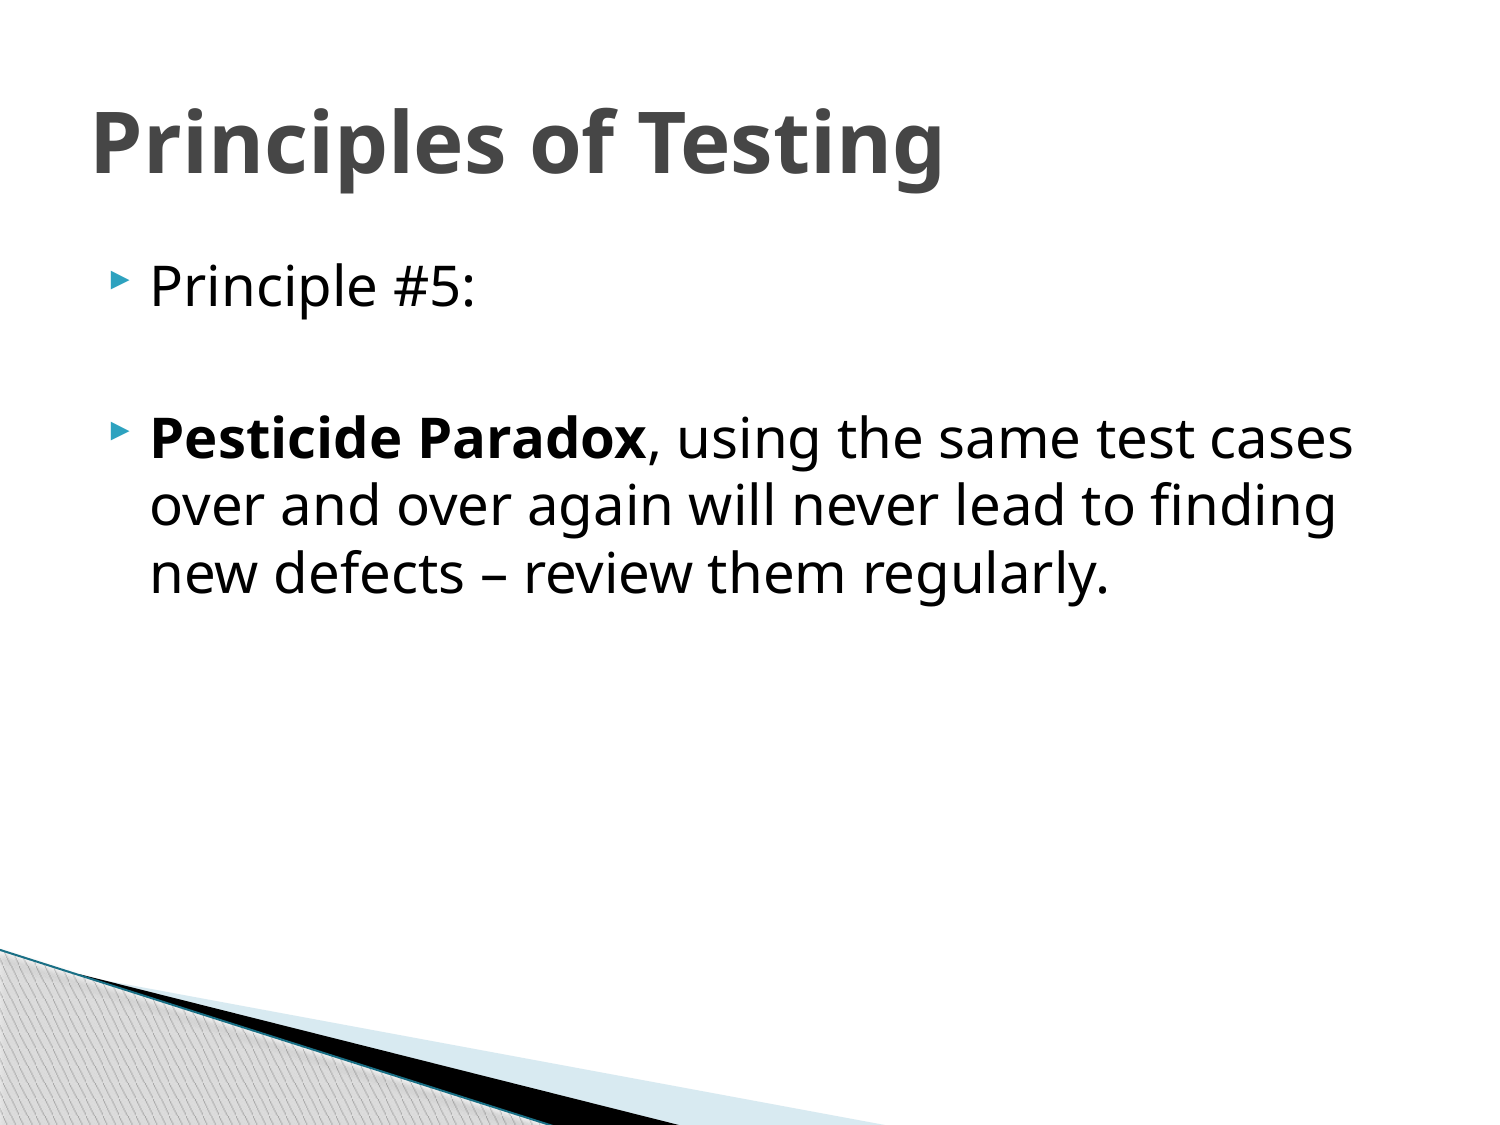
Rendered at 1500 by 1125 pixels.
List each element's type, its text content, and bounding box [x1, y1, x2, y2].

list Principle #5: Pesticide Paradox, using the same test cases over and over again will never lead to finding new defects – review them regularly. [75, 243, 1388, 986]
title Principles of Testing [75, 45, 1425, 233]
